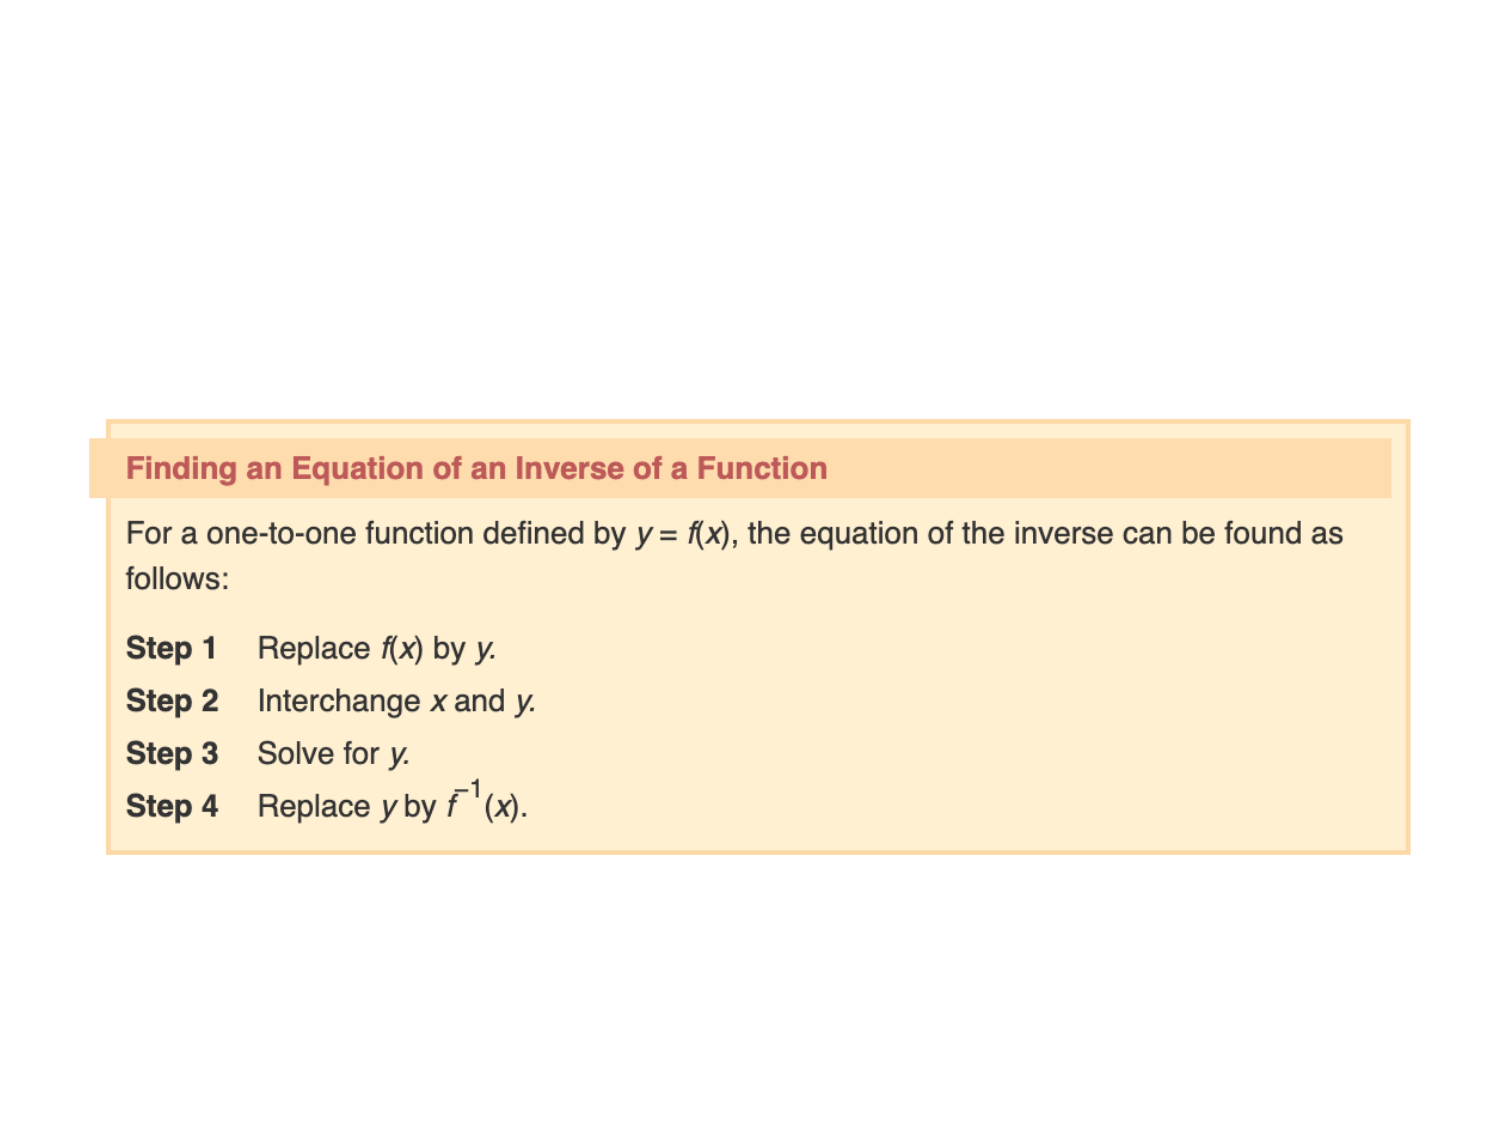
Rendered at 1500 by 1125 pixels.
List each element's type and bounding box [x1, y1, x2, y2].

list [74, 262, 1426, 1006]
